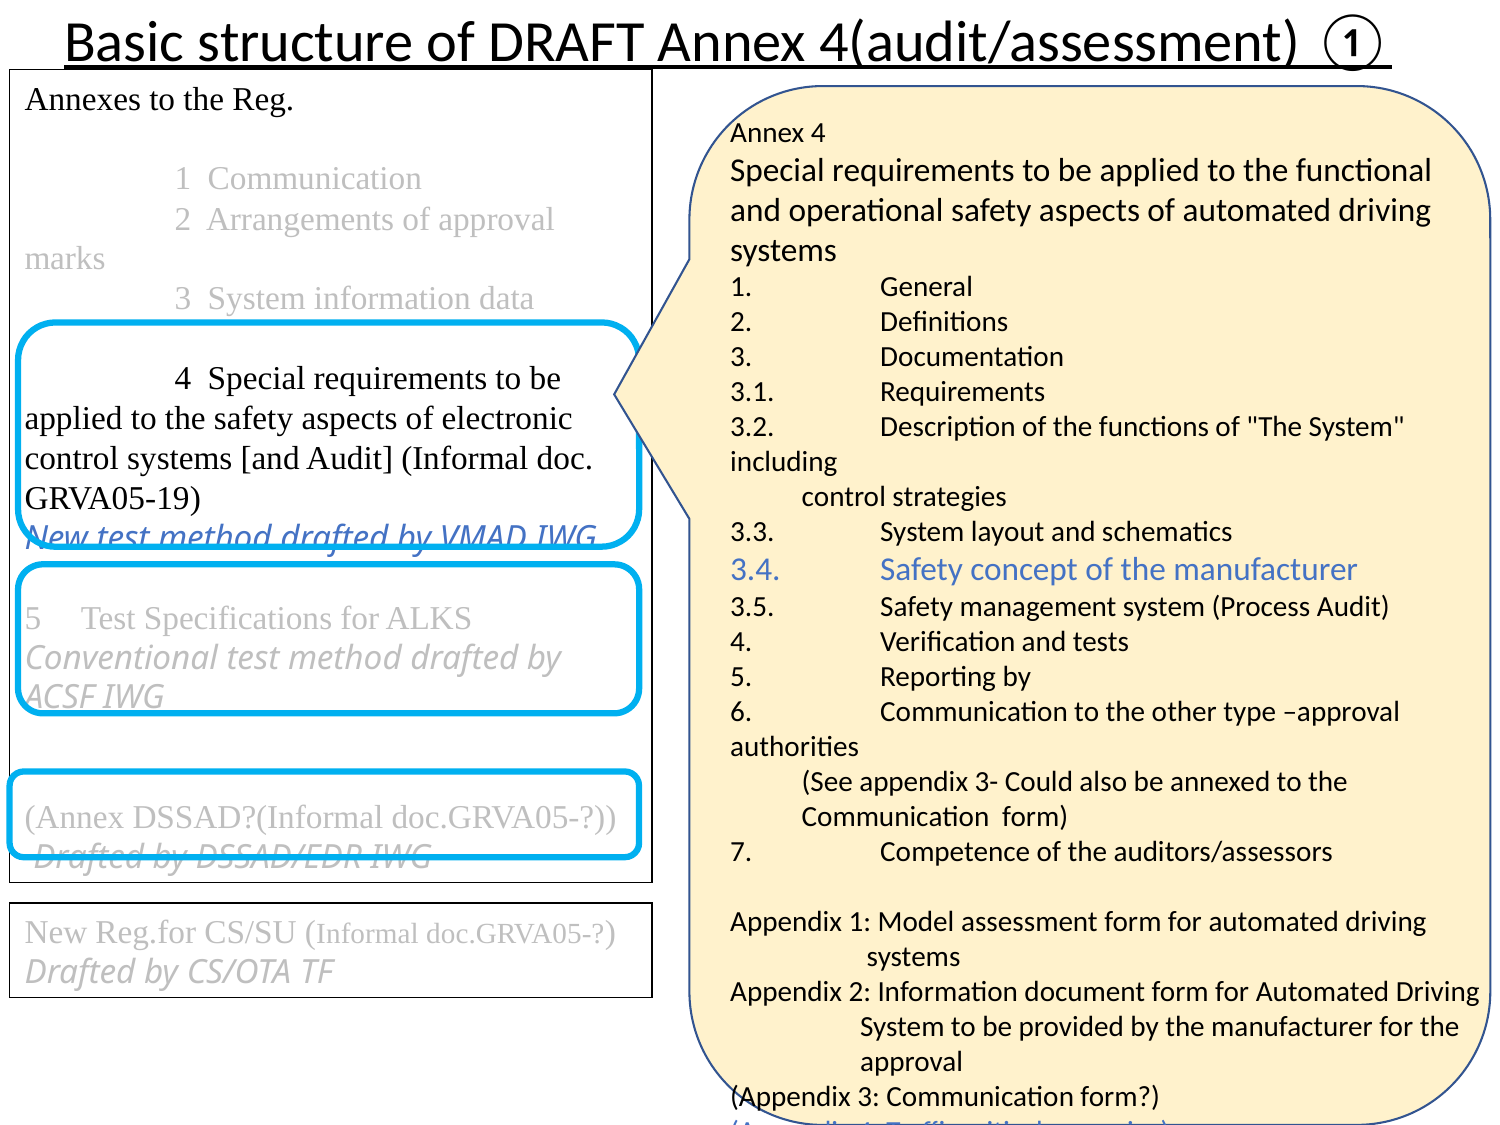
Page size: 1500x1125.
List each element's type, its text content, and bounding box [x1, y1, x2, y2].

text_box [752, 85, 1428, 105]
text_box Basic structure of DRAFT Annex 4(audit/assessment) ① [49, 0, 1407, 81]
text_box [9, 84, 653, 999]
text_box [653, 139, 715, 1072]
text_box Annex 4 Special requirements to be applied to the functional and operational safety aspects of automated driving systems 1. General 2. Definitions 3. Documentation 3.1. Requirements 3.2. Description of the functions of "The System" including control strategies 3.3. System layout and schematics 3.4. Safety concept of the manufacturer 3.5. Safety management system (Process Audit) 4. Verification and tests 5. Reporting by 6. Communication to the other type –approval authorities (See appendix 3- Could also be annexed to the Communication form) 7. Competence of the auditors/assessors Appendix 1: Model assessment form for automated driving systems Appendix 2: Information document form for Automated Driving System to be provided by the manufacturer for the approval (Appendix 3: Communication form?) (Appendix 4: Traffic critical scenarios) [715, 105, 1500, 1125]
